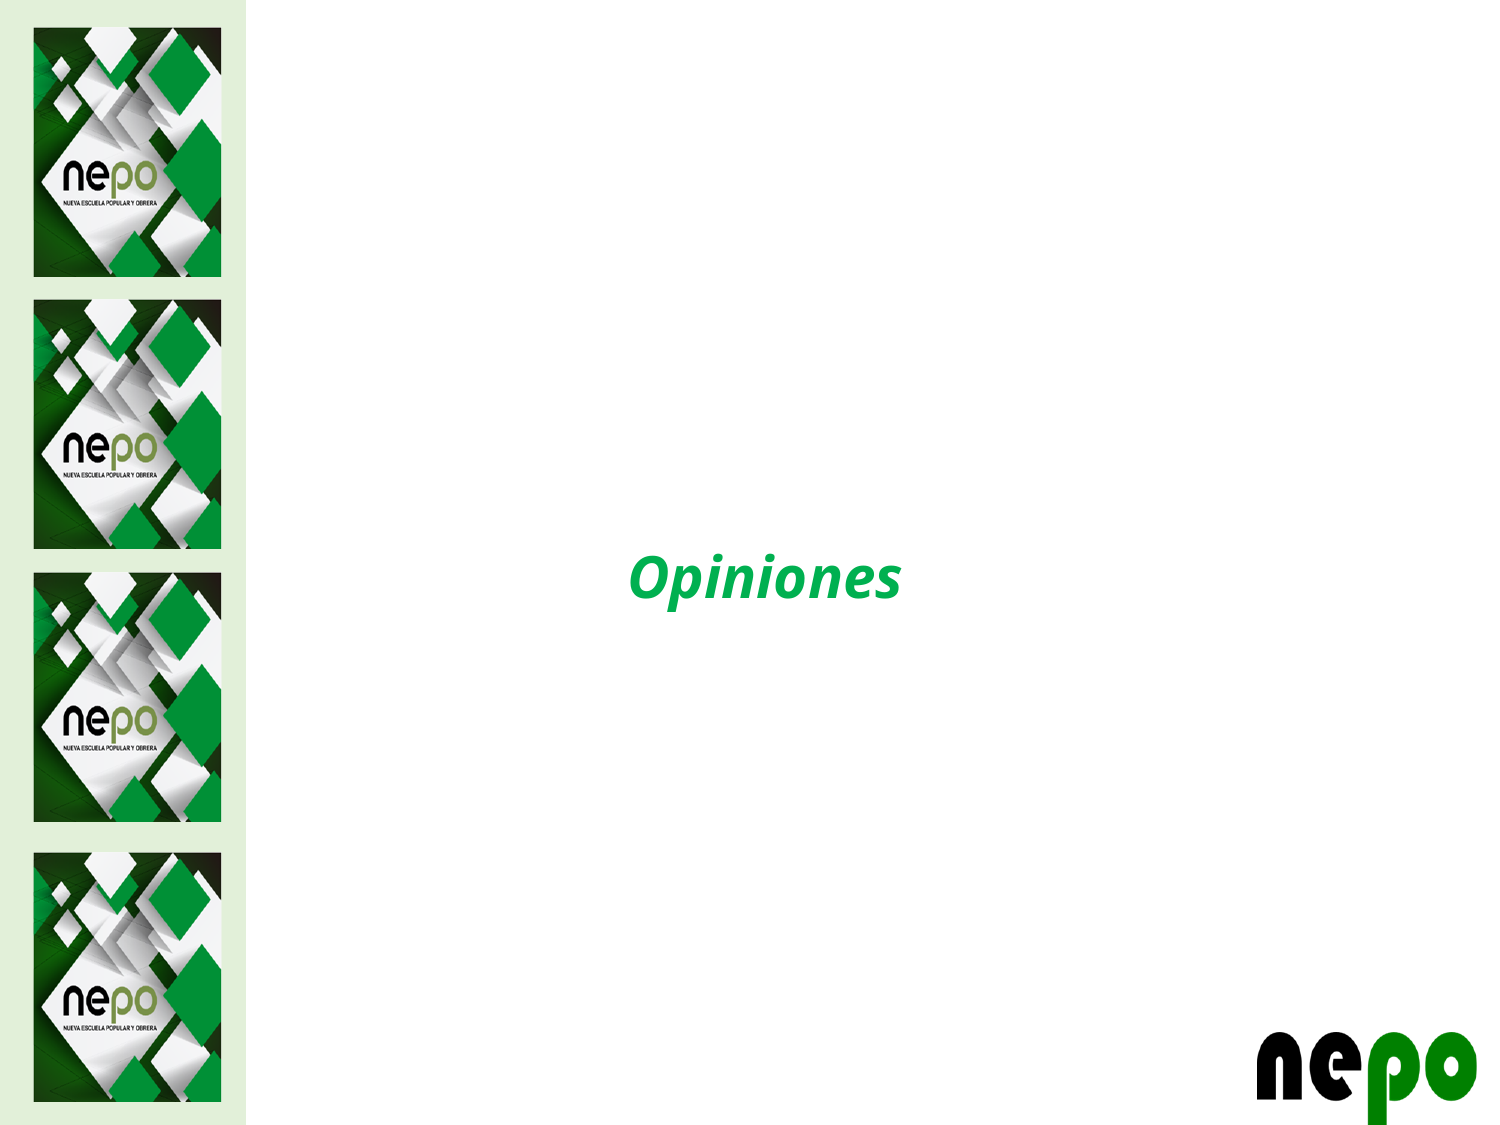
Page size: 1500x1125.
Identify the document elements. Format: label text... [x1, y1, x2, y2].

picture [0, 0, 246, 1125]
text_box Opiniones [374, 533, 1125, 618]
picture [1257, 1032, 1477, 1125]
